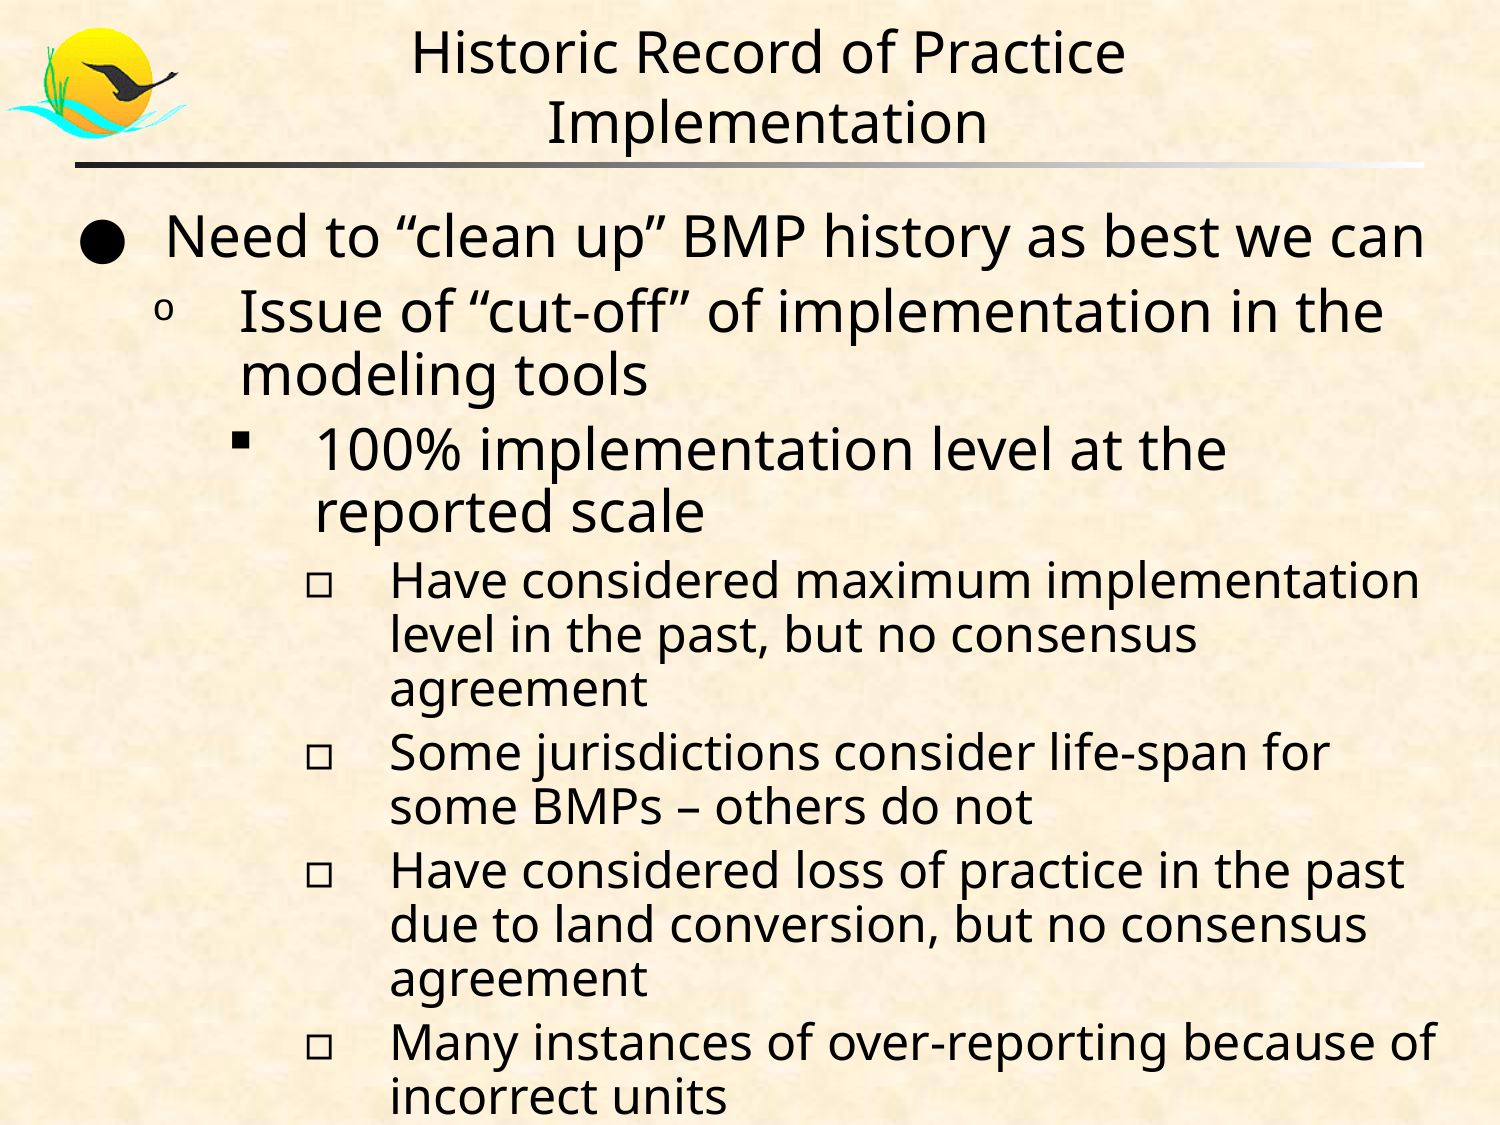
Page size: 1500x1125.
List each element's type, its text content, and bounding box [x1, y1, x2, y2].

text_box [75, 162, 1425, 168]
picture [0, 0, 1500, 1125]
text_box Need to “clean up” BMP history as best we can Issue of “cut-off” of implementation in the modeling tools 100% implementation level at the reported scale Have considered maximum implementation level in the past, but no consensus agreement Some jurisdictions consider life-span for some BMPs – others do not Have considered loss of practice in the past due to land conversion, but no consensus agreement Many instances of over-reporting because of incorrect units [62, 199, 1463, 875]
title Historic Record of Practice Implementation [174, 37, 1363, 162]
